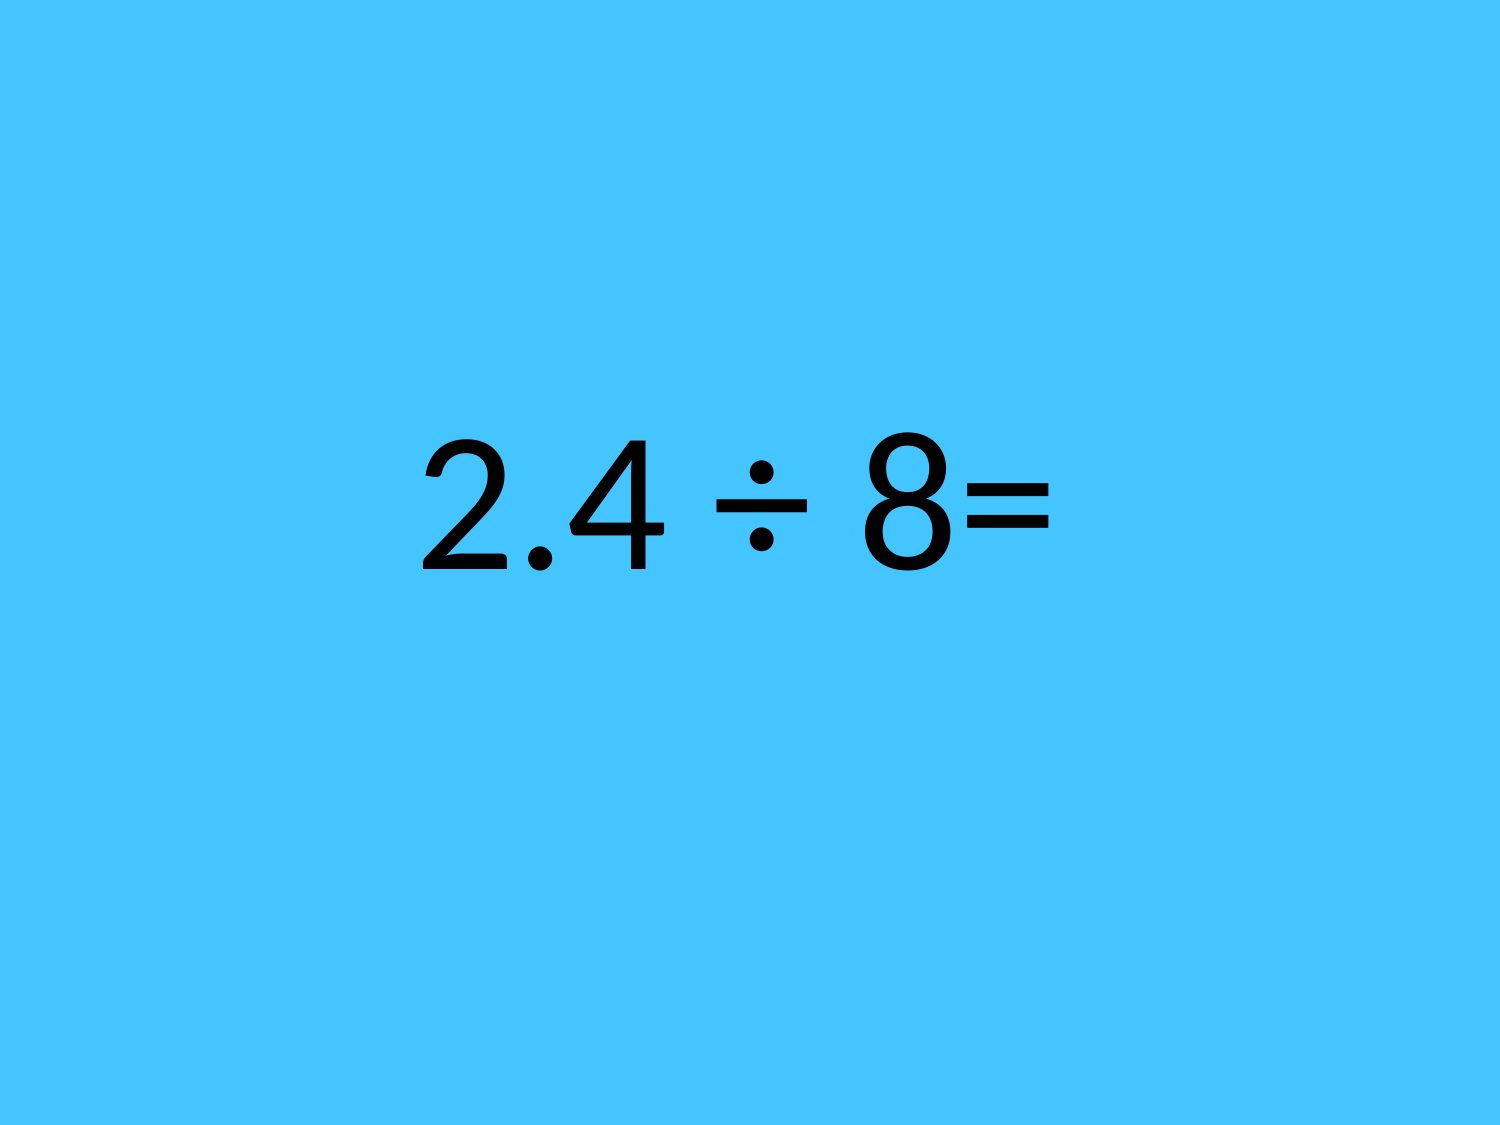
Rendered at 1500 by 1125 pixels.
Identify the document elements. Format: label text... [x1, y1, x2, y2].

text_box 2.4 ÷ 8= [399, 362, 1238, 618]
